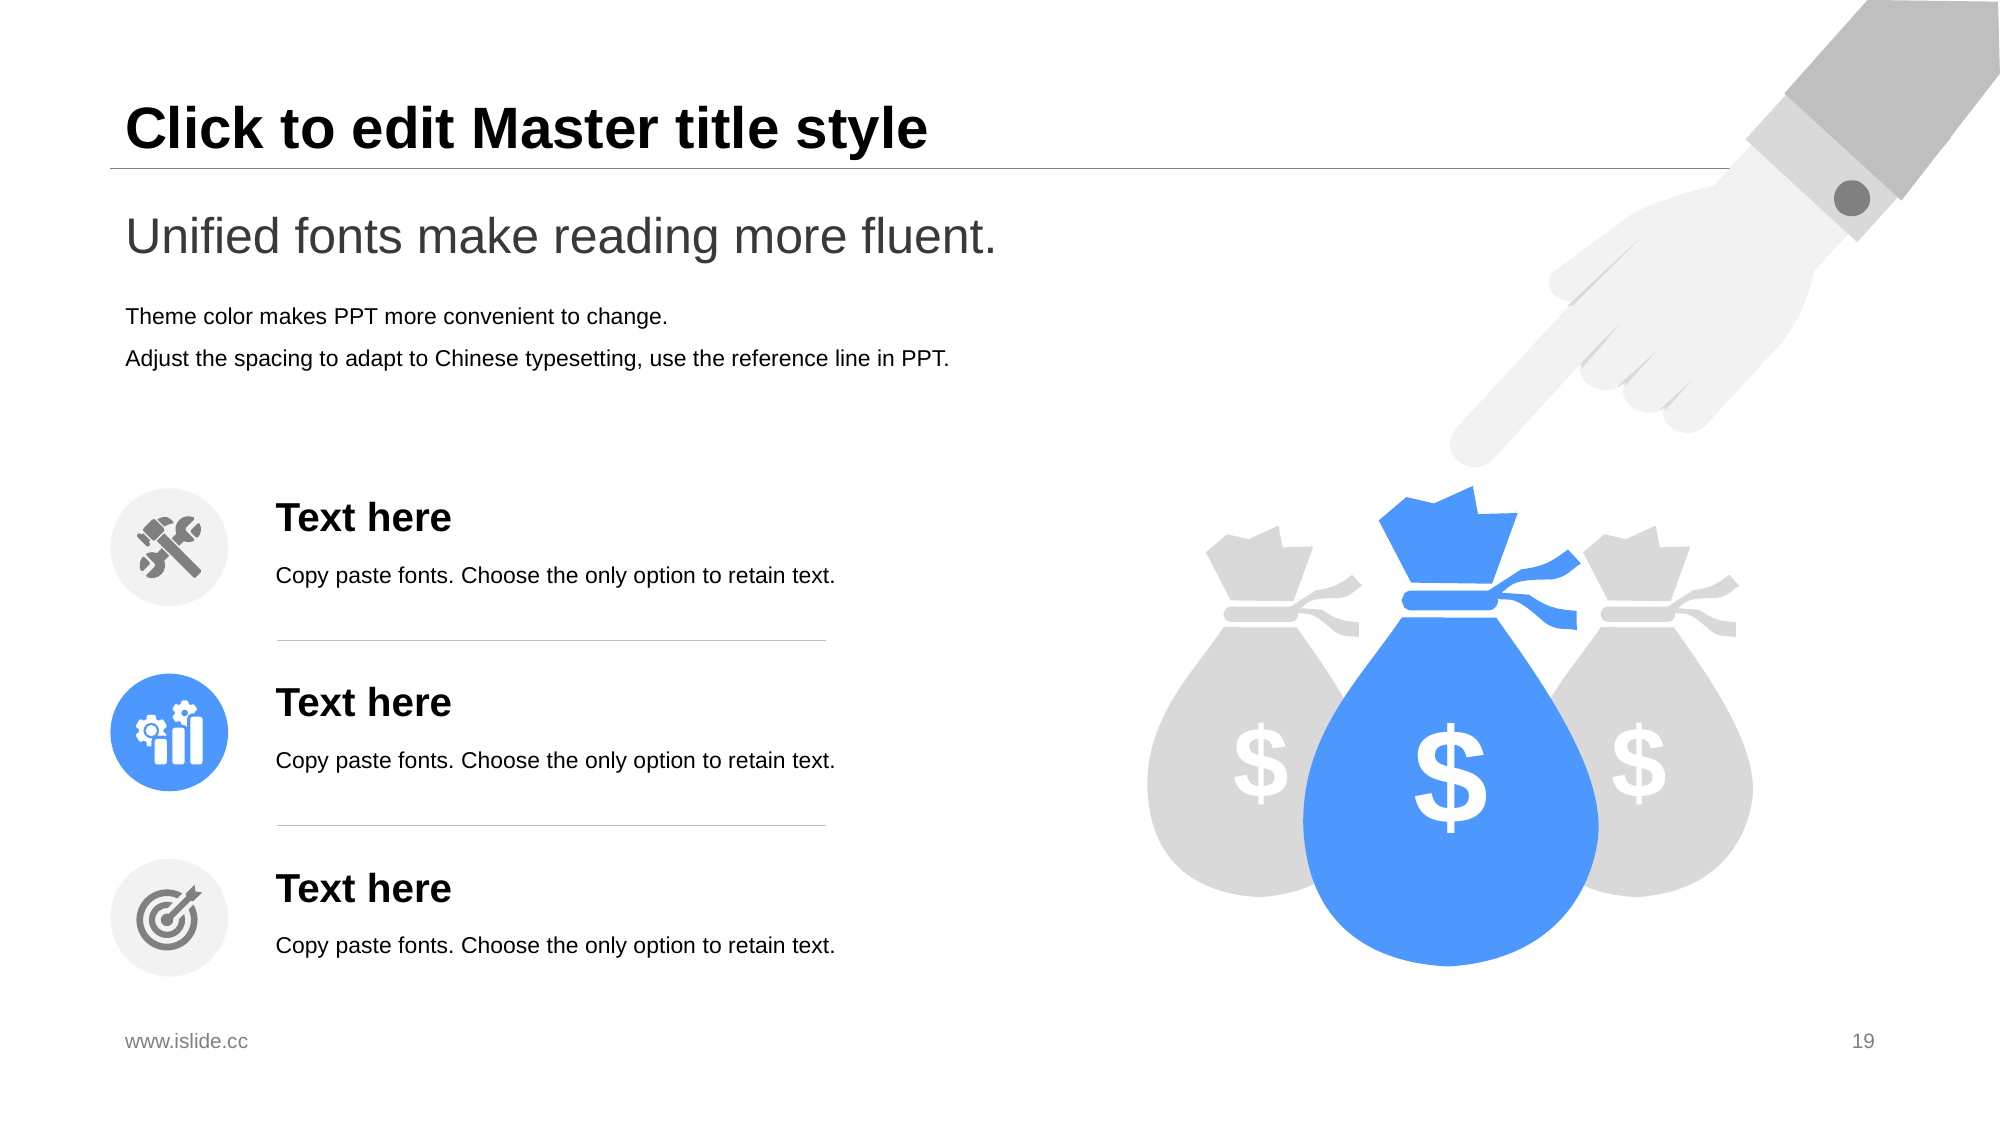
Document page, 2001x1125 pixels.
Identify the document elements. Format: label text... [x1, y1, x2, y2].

footer www.islide.cc [109, 1023, 790, 1058]
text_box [110, 0, 2000, 982]
slide_number 19 [1412, 1023, 1890, 1058]
